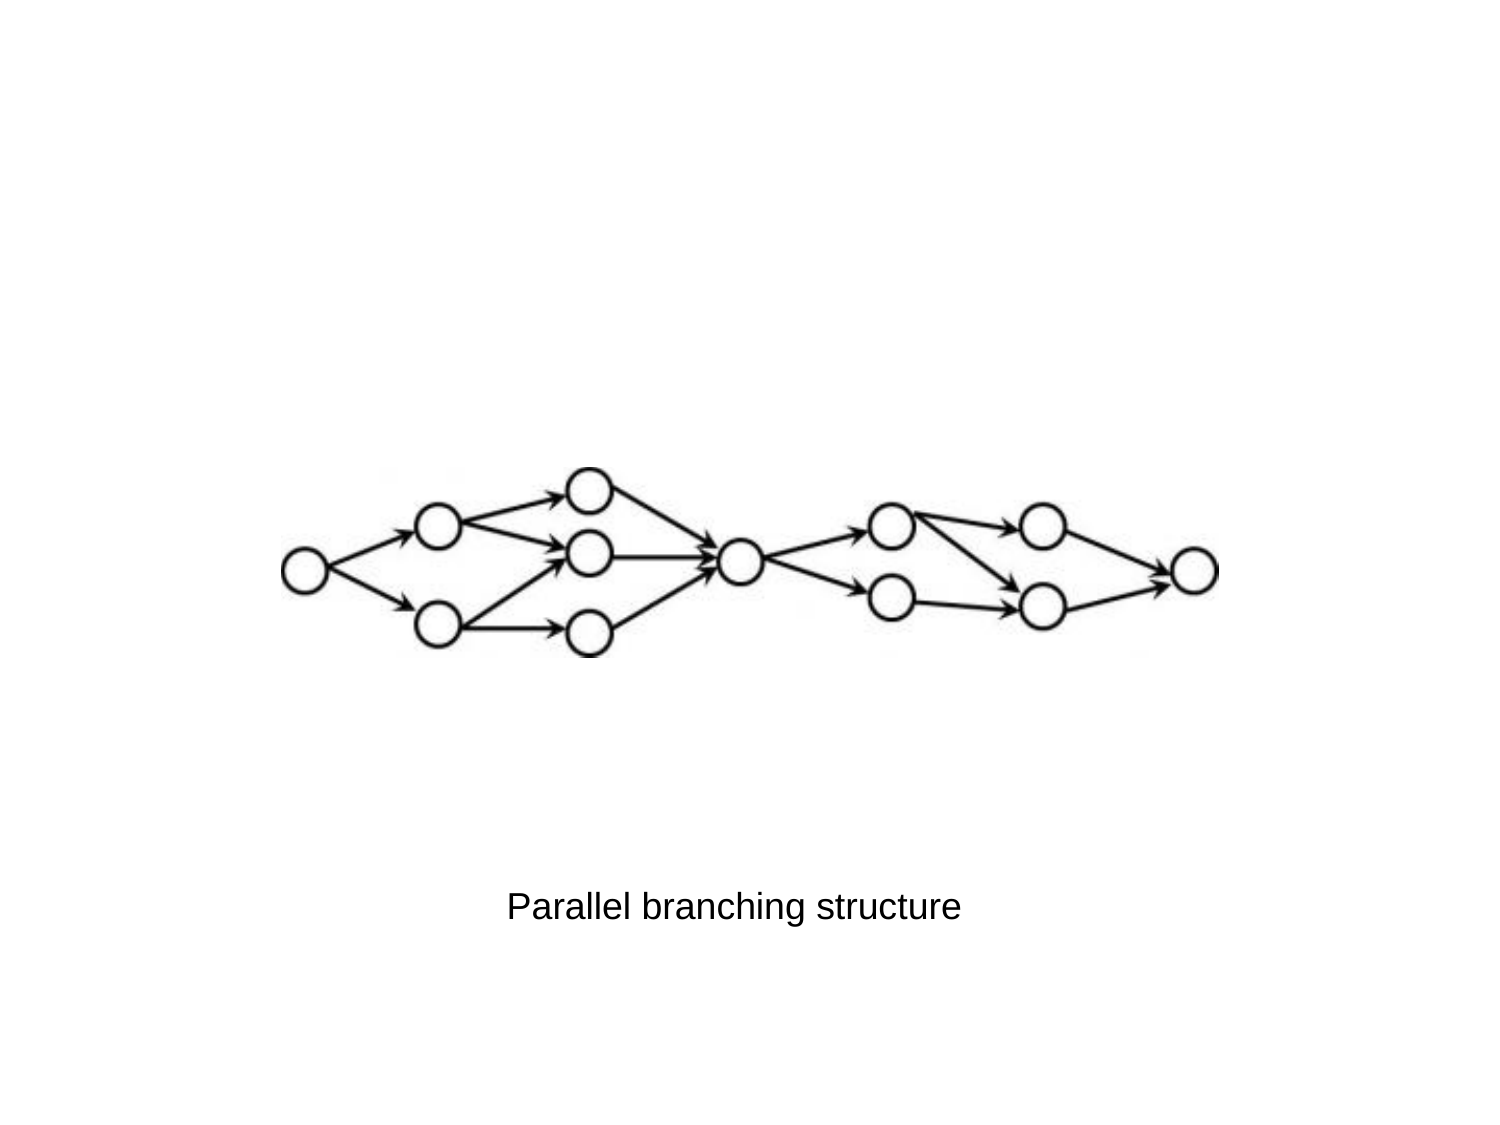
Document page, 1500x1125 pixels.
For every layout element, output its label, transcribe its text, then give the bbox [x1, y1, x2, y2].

text_box Parallel branching structure [249, 874, 1219, 935]
picture [281, 467, 1219, 658]
